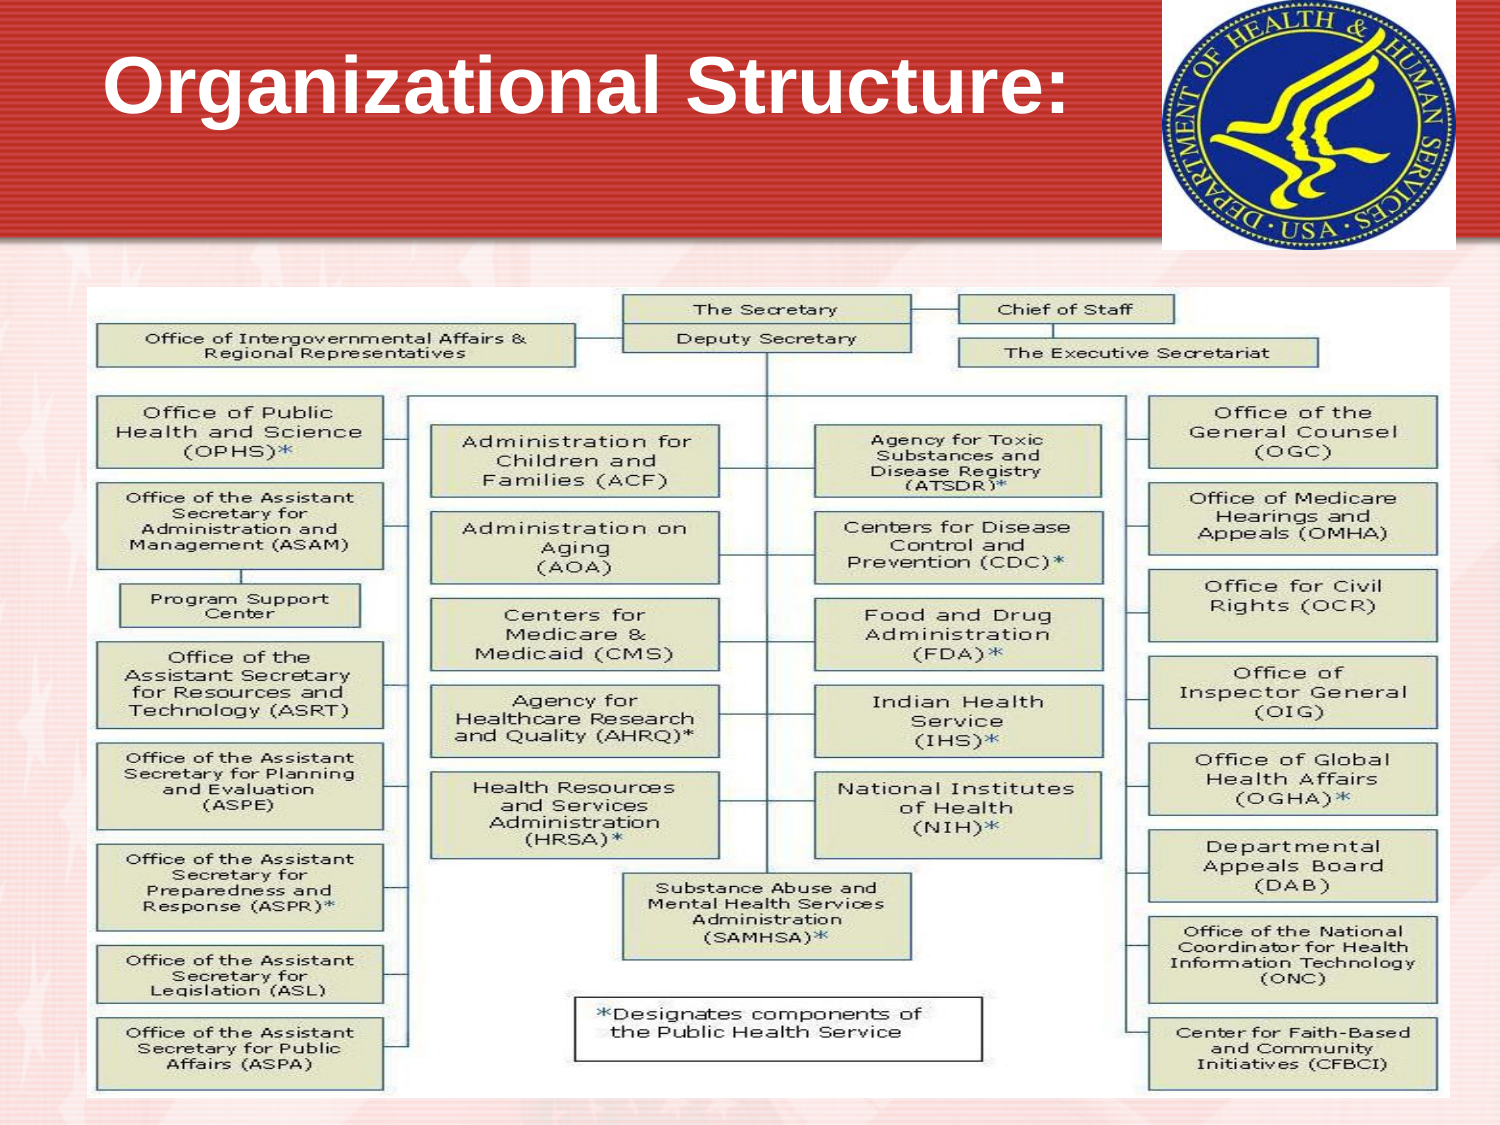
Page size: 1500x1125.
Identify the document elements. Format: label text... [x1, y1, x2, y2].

picture [0, 0, 1500, 1125]
title Organizational Structure: [87, 24, 1157, 138]
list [87, 287, 1451, 1098]
